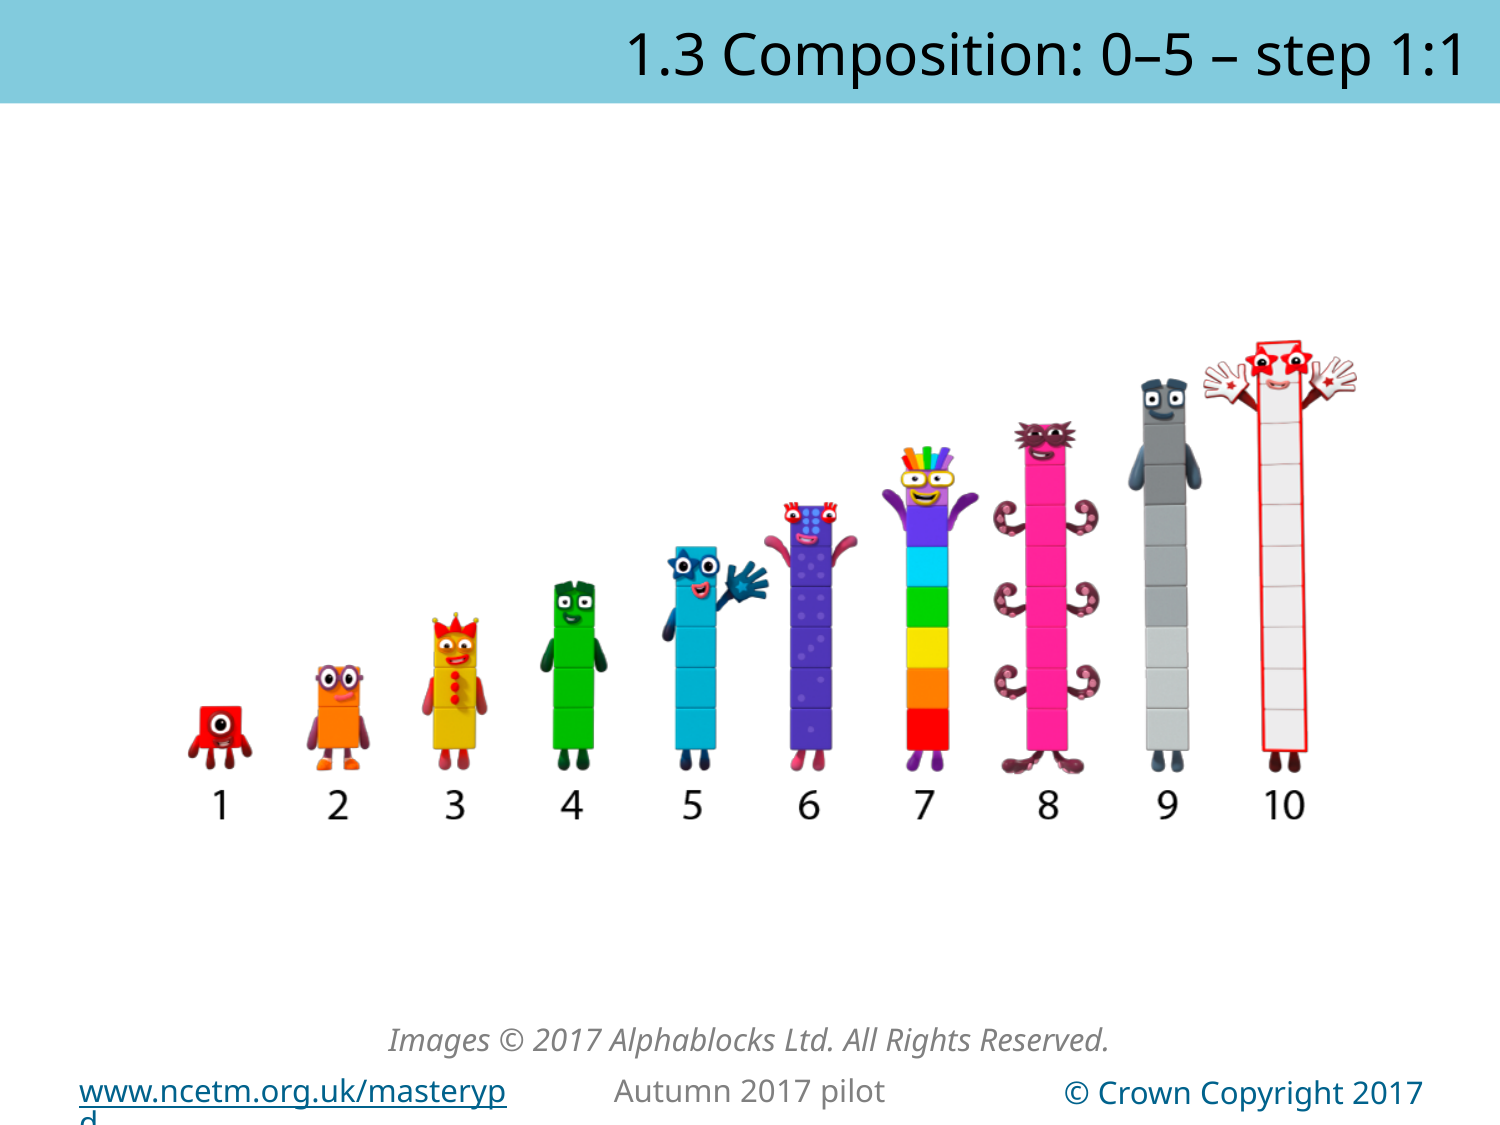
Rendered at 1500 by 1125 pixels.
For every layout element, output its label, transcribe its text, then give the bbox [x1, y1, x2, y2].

picture [305, 664, 372, 822]
picture [538, 578, 609, 822]
picture [187, 705, 254, 822]
picture [1125, 338, 1357, 822]
text_box Images © 2017 Alphablocks Ltd. All Rights Reserved. [356, 1012, 1144, 1109]
picture [881, 444, 981, 822]
picture [661, 501, 859, 822]
picture [991, 420, 1101, 822]
list 1.3 Composition: 0–5 – step 1:1 [0, 0, 1500, 104]
picture [420, 610, 490, 822]
